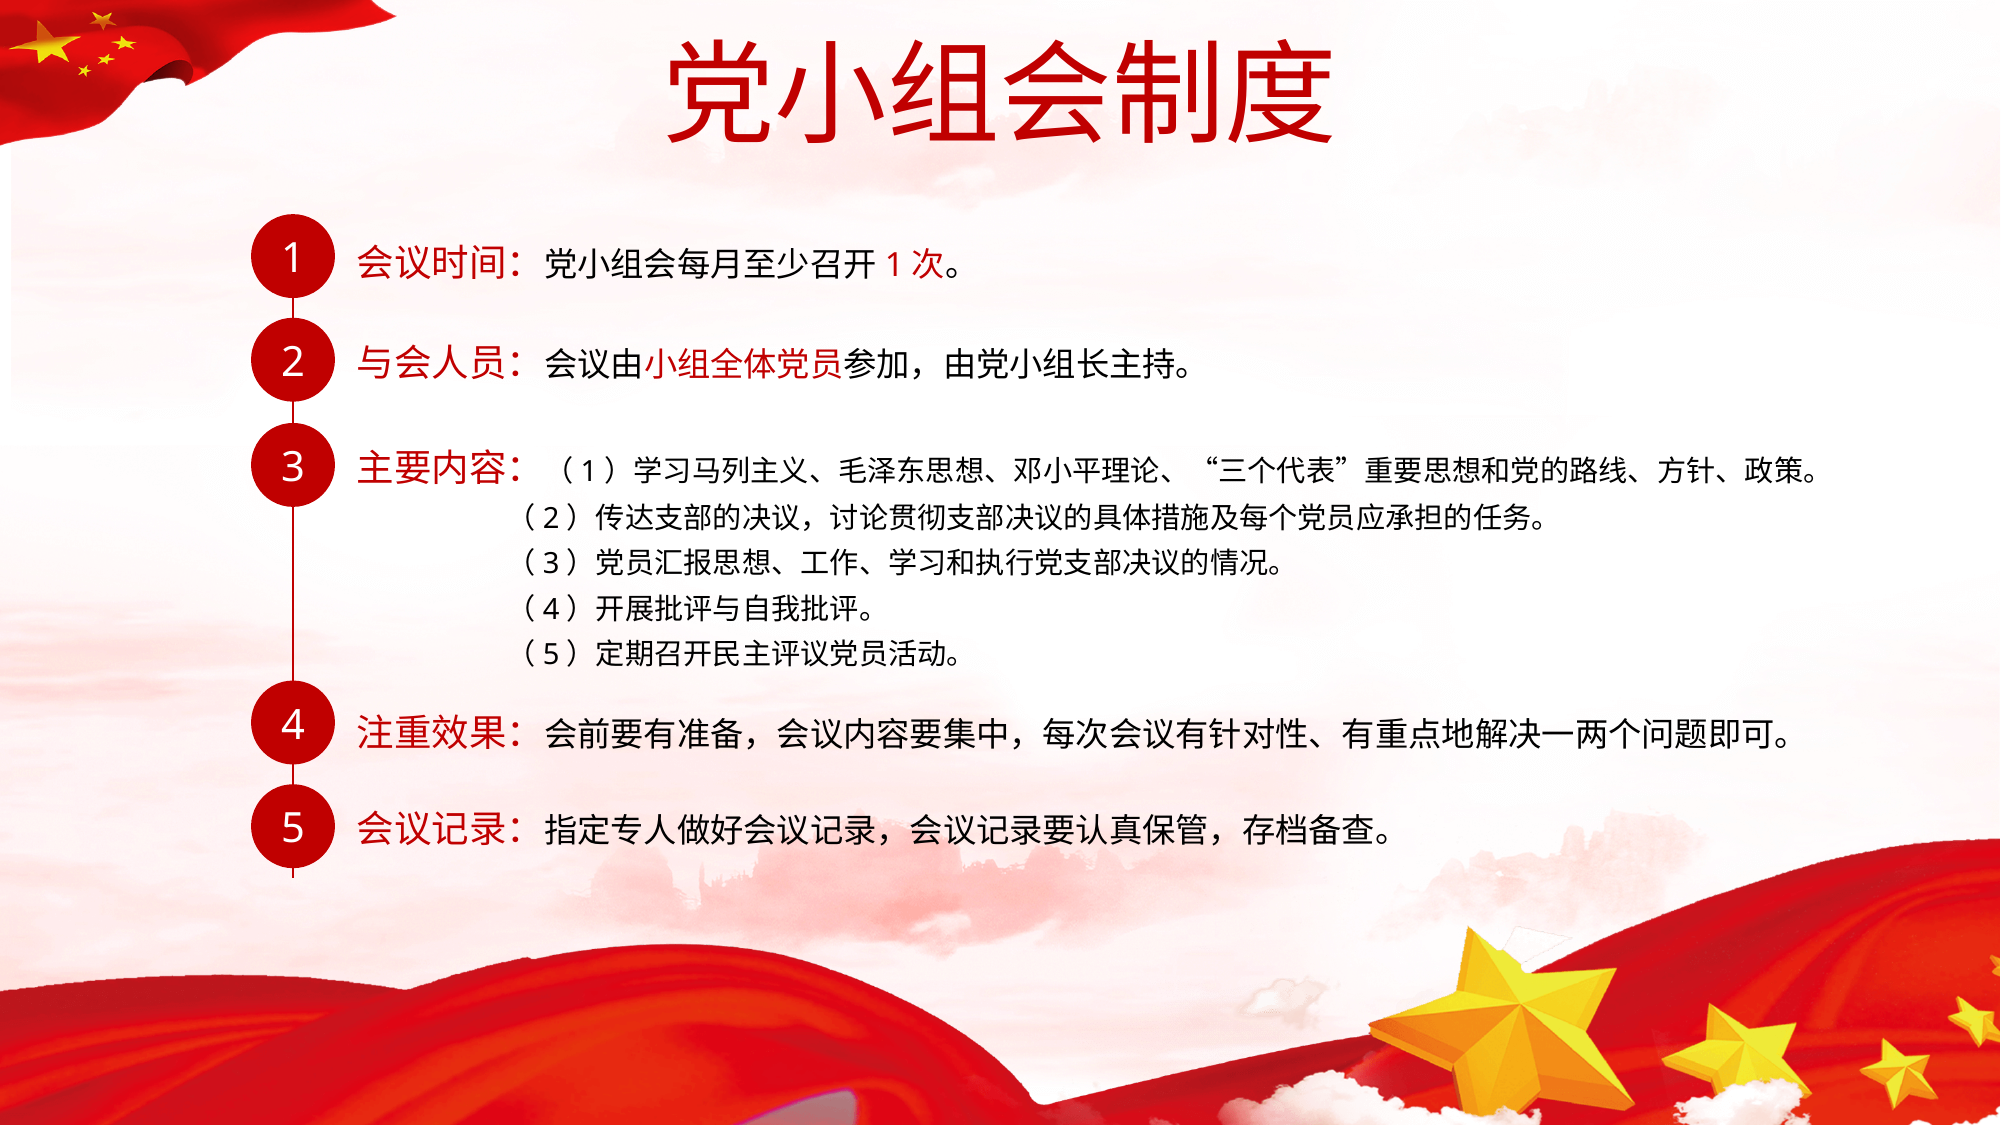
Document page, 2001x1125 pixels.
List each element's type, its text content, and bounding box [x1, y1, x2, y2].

text_box 1 [250, 213, 336, 300]
text_box 与会人员：会议由小组全体党员参加，由党小组长主持。 [342, 317, 1926, 392]
picture [0, 0, 2001, 1125]
text_box 4 [294, 679, 336, 766]
text_box 3 [250, 421, 292, 508]
text_box 会议时间：党小组会每月至少召开1次。 [342, 218, 1926, 292]
text_box 3 [294, 421, 336, 508]
text_box 4 [250, 679, 292, 766]
text_box 会议记录：指定专人做好会议记录，会议记录要认真保管，存档备查。 [342, 784, 1926, 858]
text_box 2 [294, 316, 336, 403]
text_box 5 [294, 783, 336, 870]
text_box 注重效果：会前要有准备，会议内容要集中，每次会议有针对性、有重点地解决一两个问题即可。 [342, 688, 1926, 762]
text_box 5 [250, 783, 292, 870]
text_box 主要内容：（1）学习马列主义、毛泽东思想、邓小平理论、“三个代表”重要思想和党的路线、方针、政策。 （2）传达支部的决议，讨论贯彻支部决议的具体措施及每个党员应承担的任务。 （3）党员汇报思想、工作、学习和执行党支部决议的情况。 （4）开展批评与自我批评。 （5）定期召开民主评议党员活动。 [342, 423, 1926, 678]
text_box 2 [250, 316, 292, 403]
text_box 党小组会制度 [647, 14, 1353, 165]
